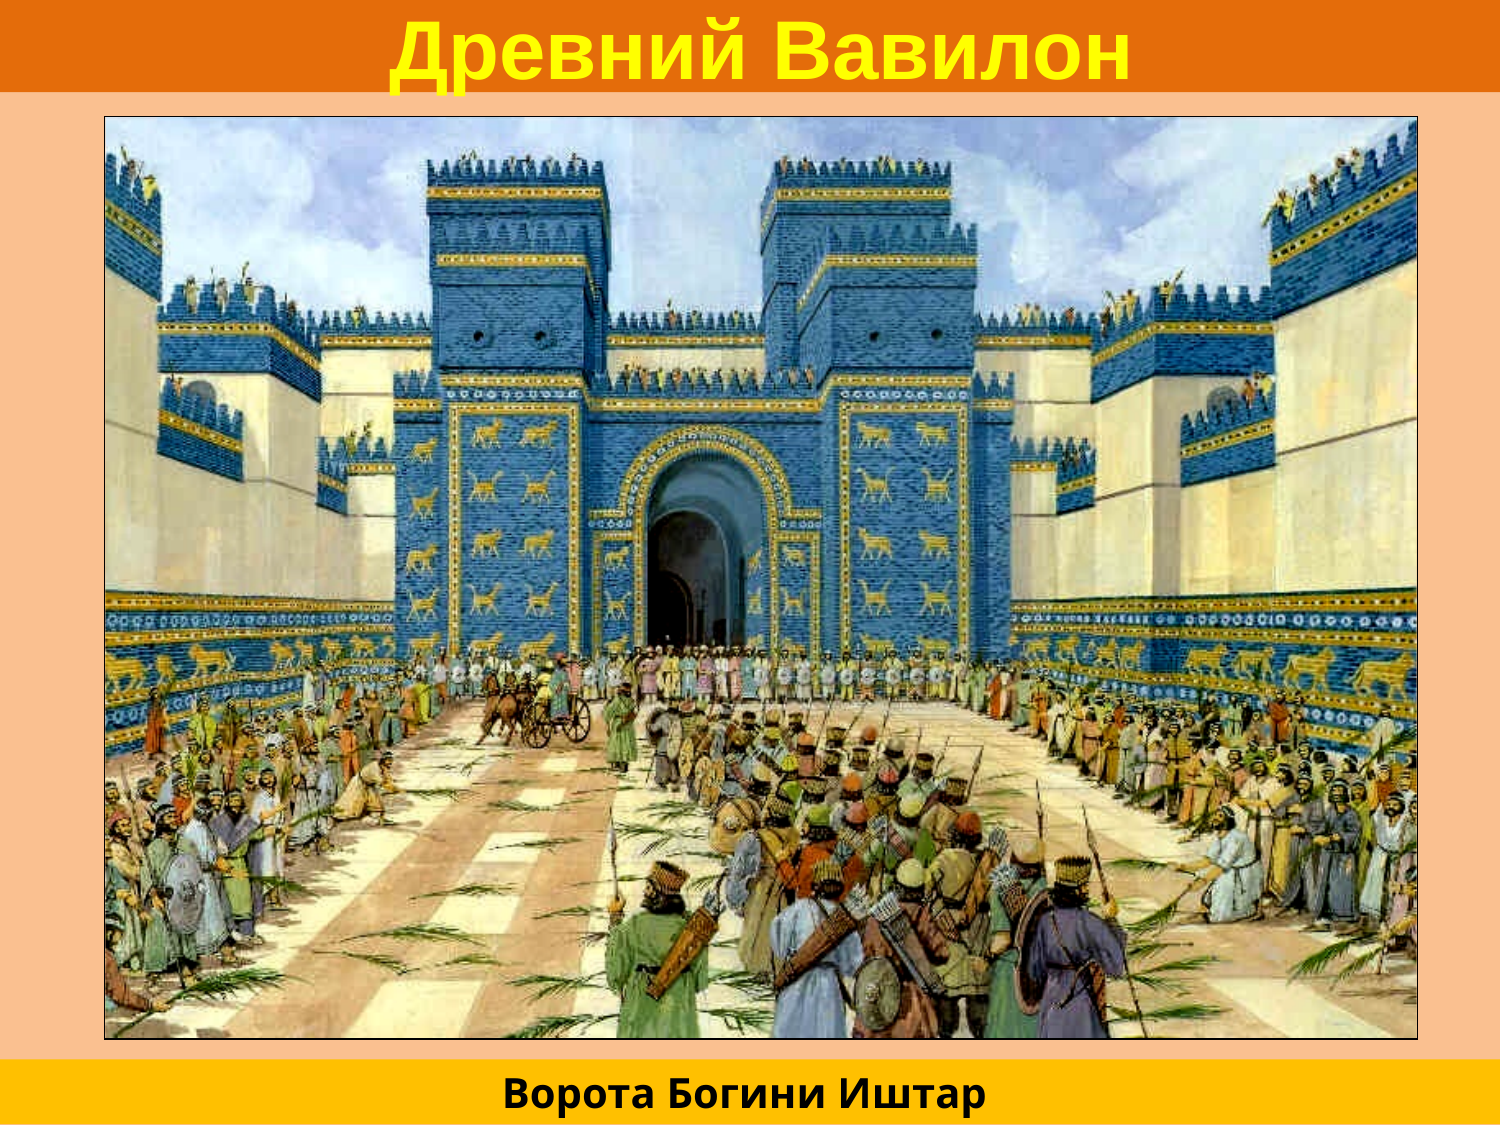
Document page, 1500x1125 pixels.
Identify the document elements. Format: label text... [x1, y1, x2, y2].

text_box Ворота Богини Иштар [0, 1059, 1500, 1125]
title Древний Вавилон [0, 0, 1500, 93]
picture [105, 116, 1417, 1039]
